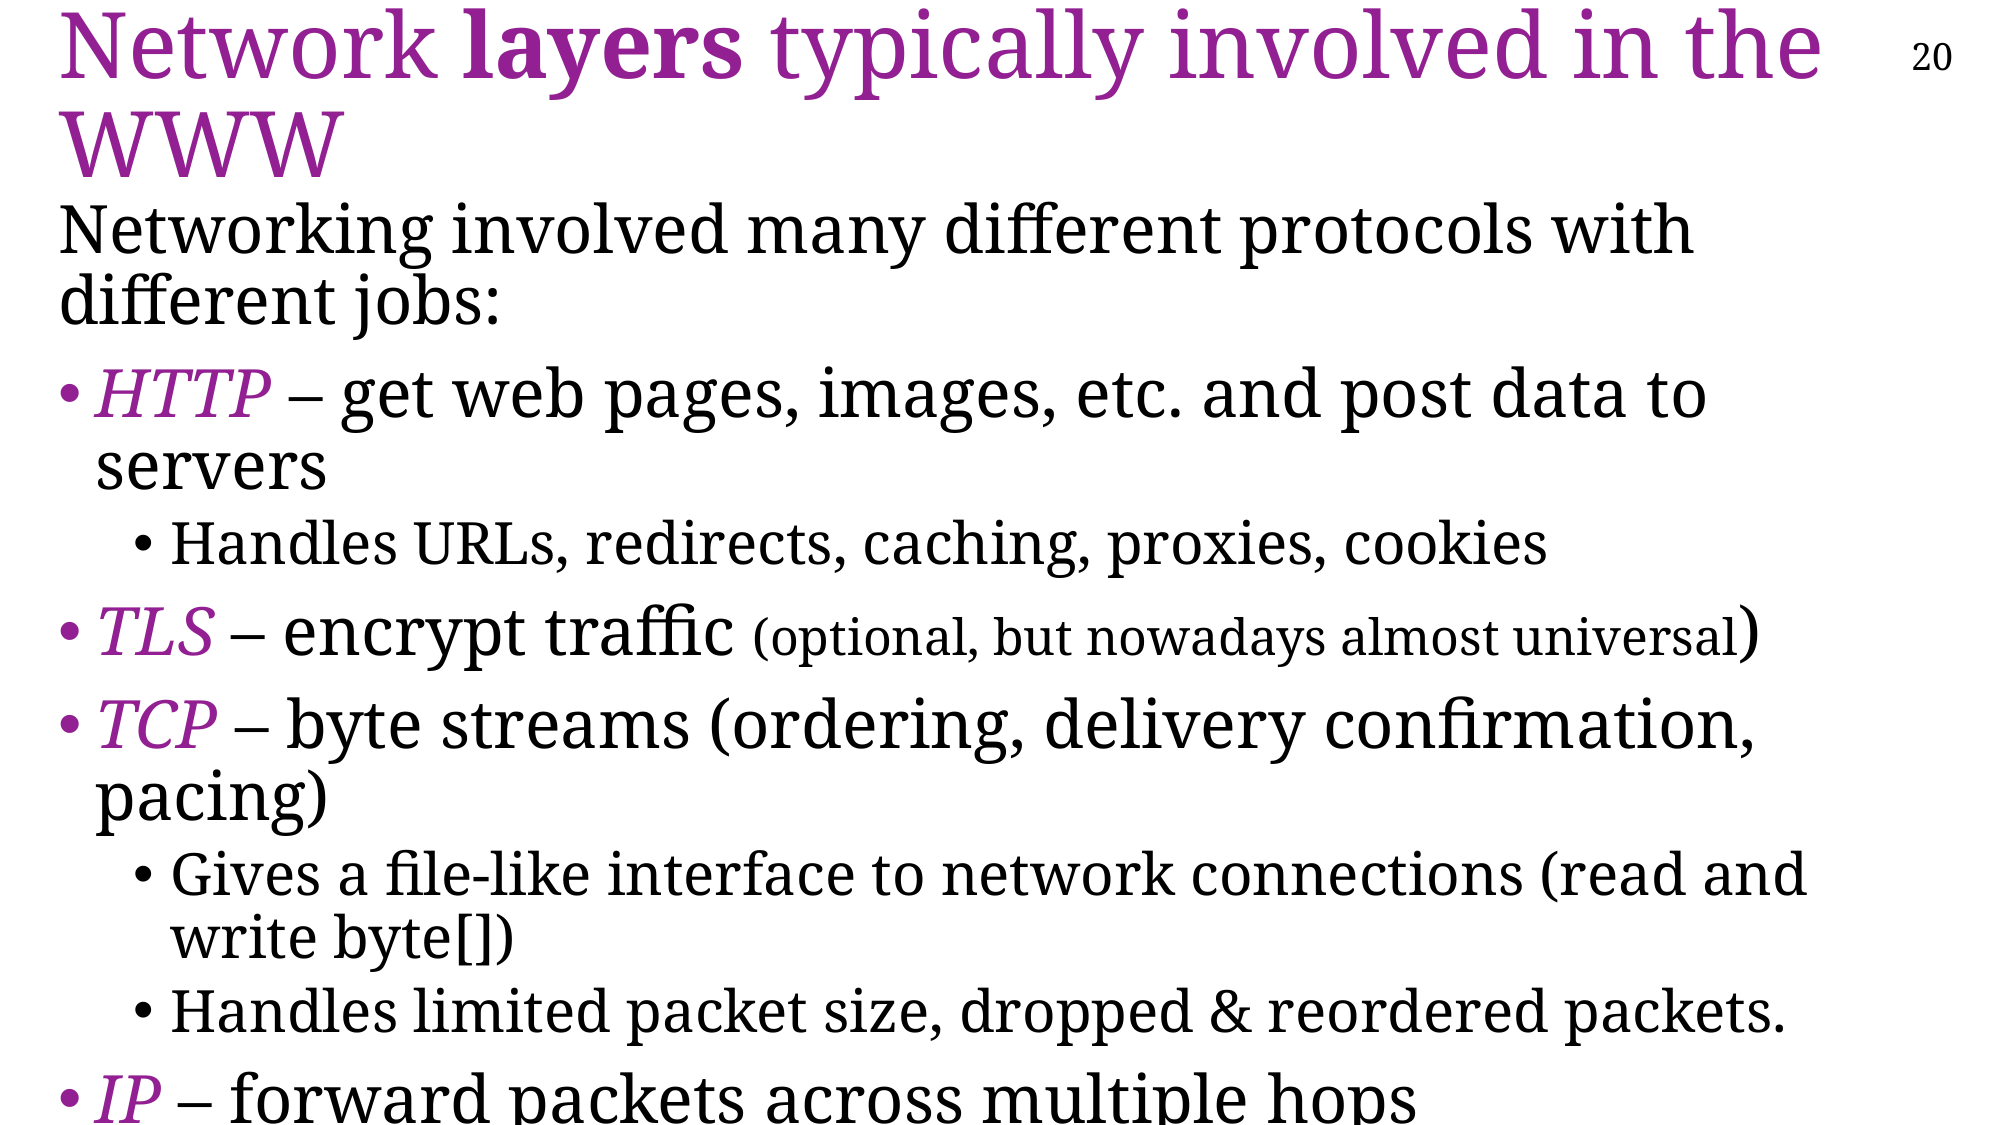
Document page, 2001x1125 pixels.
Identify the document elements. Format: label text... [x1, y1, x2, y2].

title Network layers typically involved in the WWW [43, 25, 1953, 171]
list Networking involved many different protocols with different jobs: HTTP – get web pages, images, etc. and post data to servers Handles URLs, redirects, caching, proxies, cookies TLS – encrypt traffic (optional, but nowadays almost universal) TCP – byte streams (ordering, delivery confirmation, pacing) Gives a file-like interface to network connections (read and write byte[]) Handles limited packet size, dropped & reordered packets. IP – forward packets across multiple hops Makes best-effort attempt to route packets to their destination IP address Ethernet/Wifi – share a communication link with multiple local devices. [43, 188, 1953, 1106]
